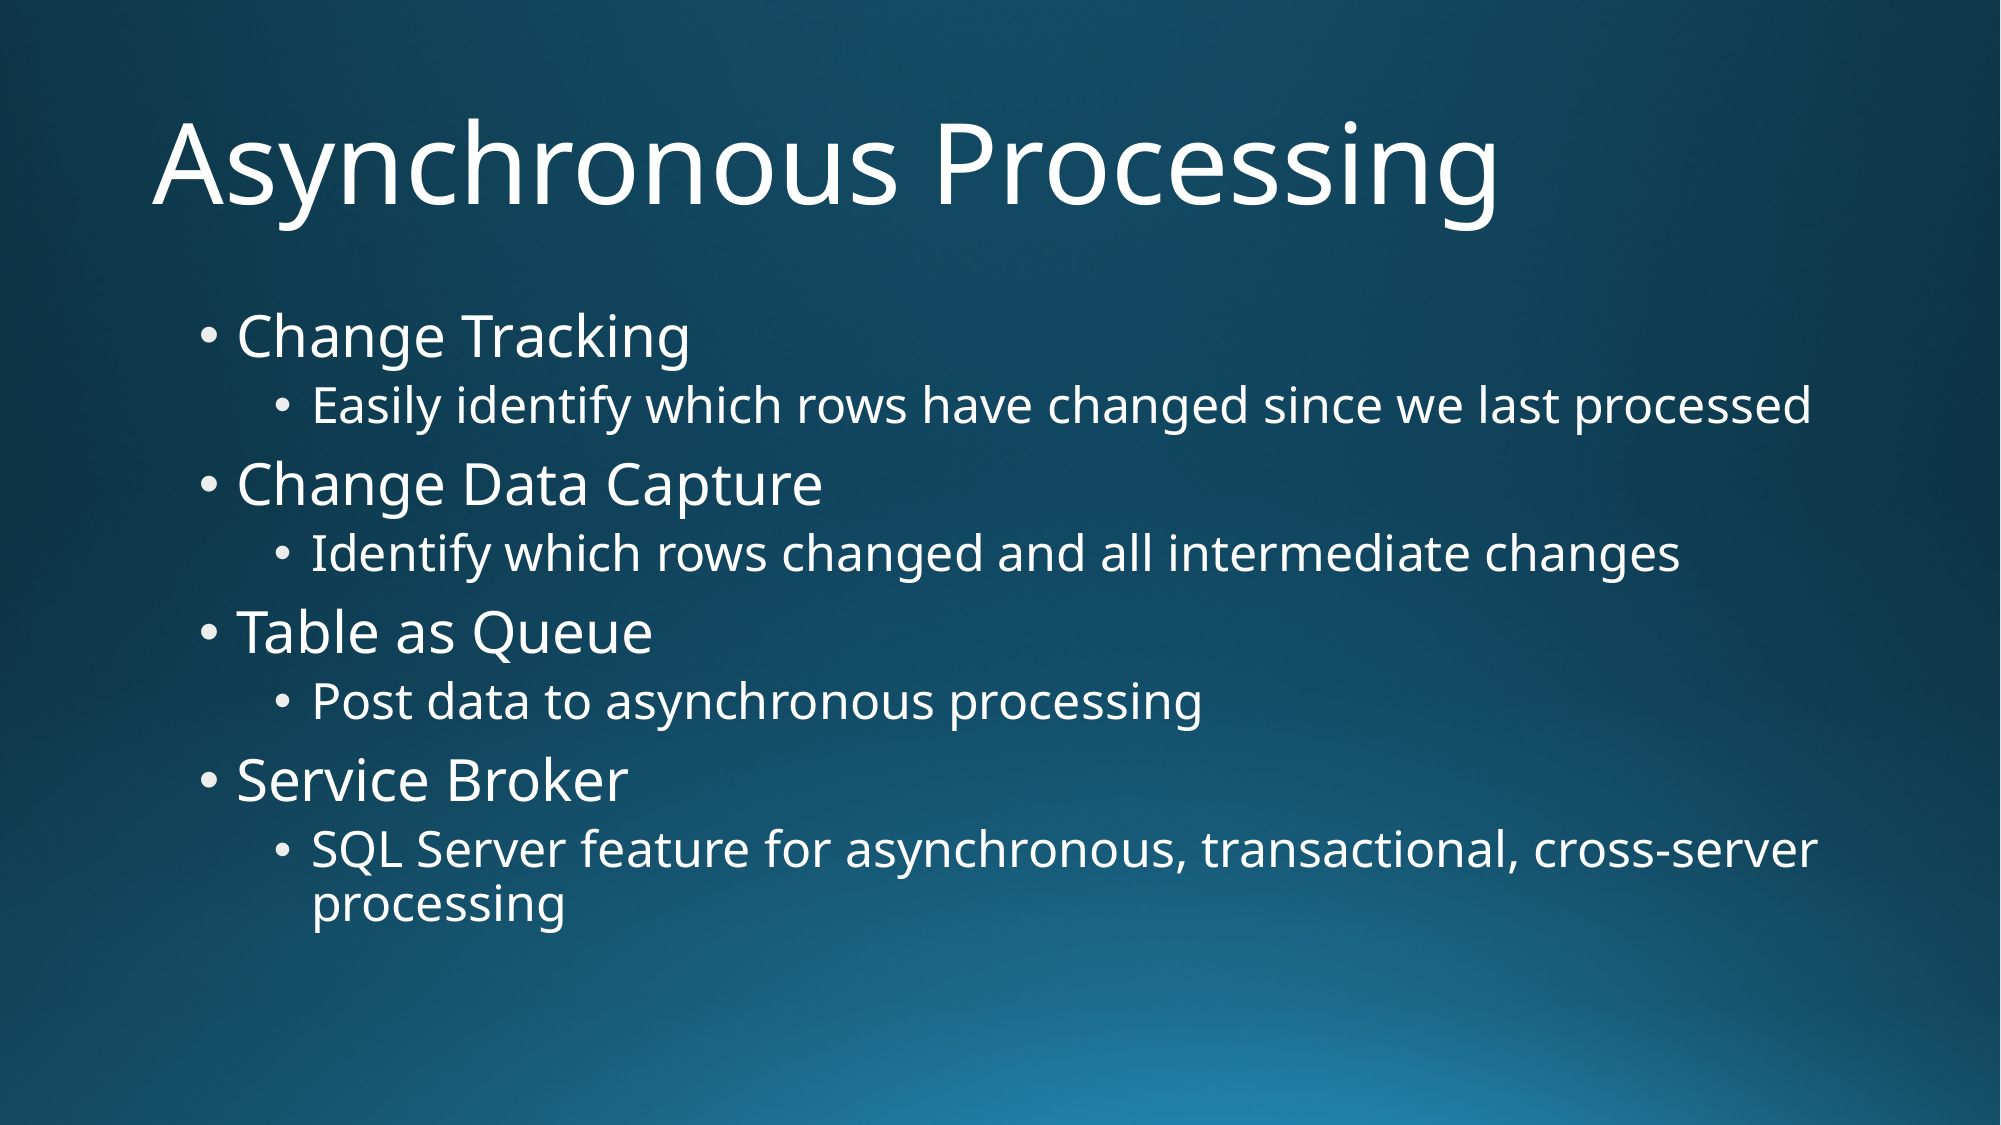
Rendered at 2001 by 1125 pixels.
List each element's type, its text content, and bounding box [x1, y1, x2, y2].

list Change Tracking Easily identify which rows have changed since we last processed Change Data Capture Identify which rows changed and all intermediate changes Table as Queue Post data to asynchronous processing Service Broker SQL Server feature for asynchronous, transactional, cross-server processing [183, 299, 1863, 1014]
picture [0, 0, 2001, 1125]
title Asynchronous Processing [137, 59, 1863, 278]
